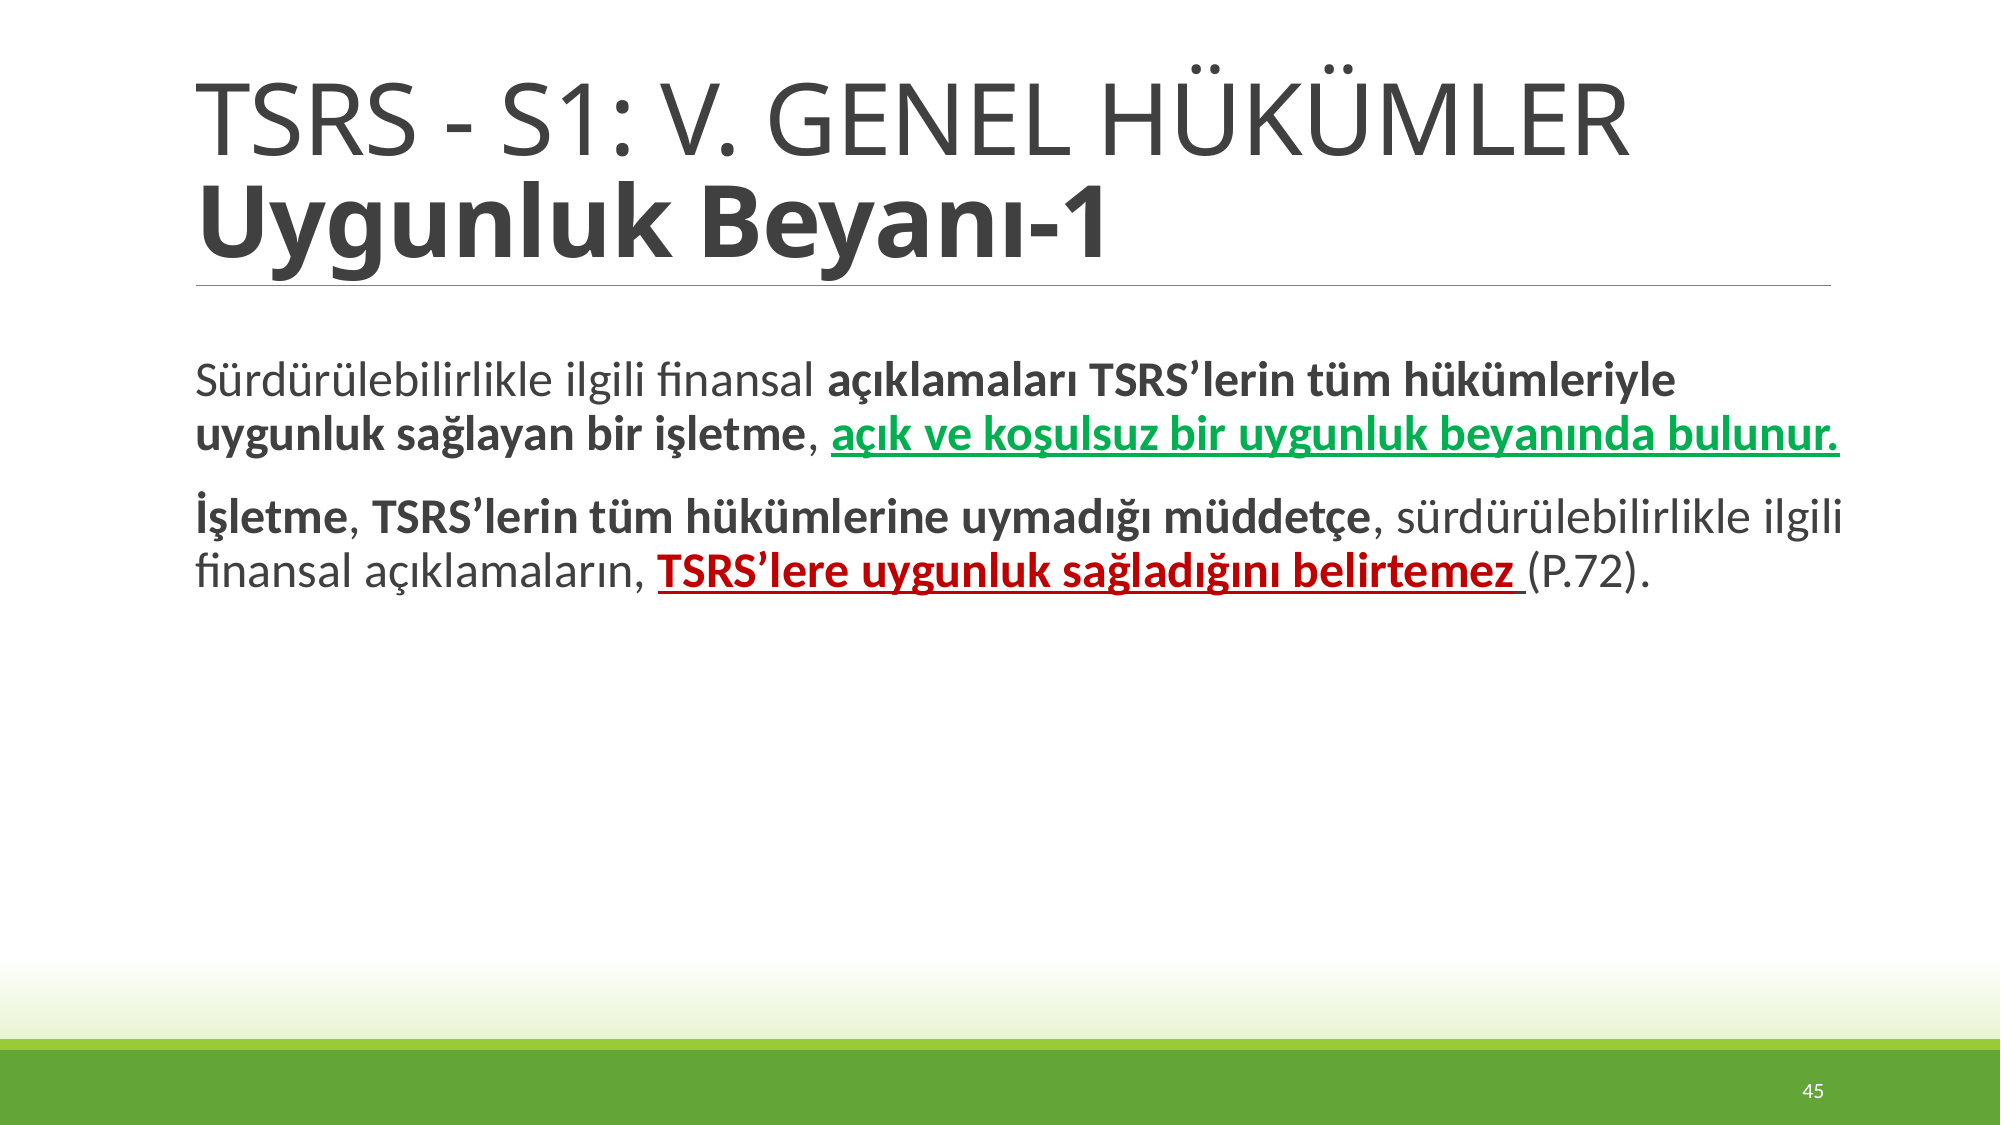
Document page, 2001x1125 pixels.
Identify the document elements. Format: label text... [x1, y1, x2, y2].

title TSRS - S1: V. GENEL HÜKÜMLER Uygunluk Beyanı-1 [180, 47, 1830, 285]
slide_number 45 [1624, 1059, 1840, 1120]
list Sürdürülebilirlikle ilgili finansal açıklamaları TSRS’lerin tüm hükümleriyle uygunluk sağlayan bir işletme, açık ve koşulsuz bir uygunluk beyanında bulunur. İşletme, TSRS’lerin tüm hükümlerine uymadığı müddetçe, sürdürülebilirlikle ilgili finansal açıklamaların, TSRS’lere uygunluk sağladığını belirtemez (P.72). [180, 345, 1879, 1015]
